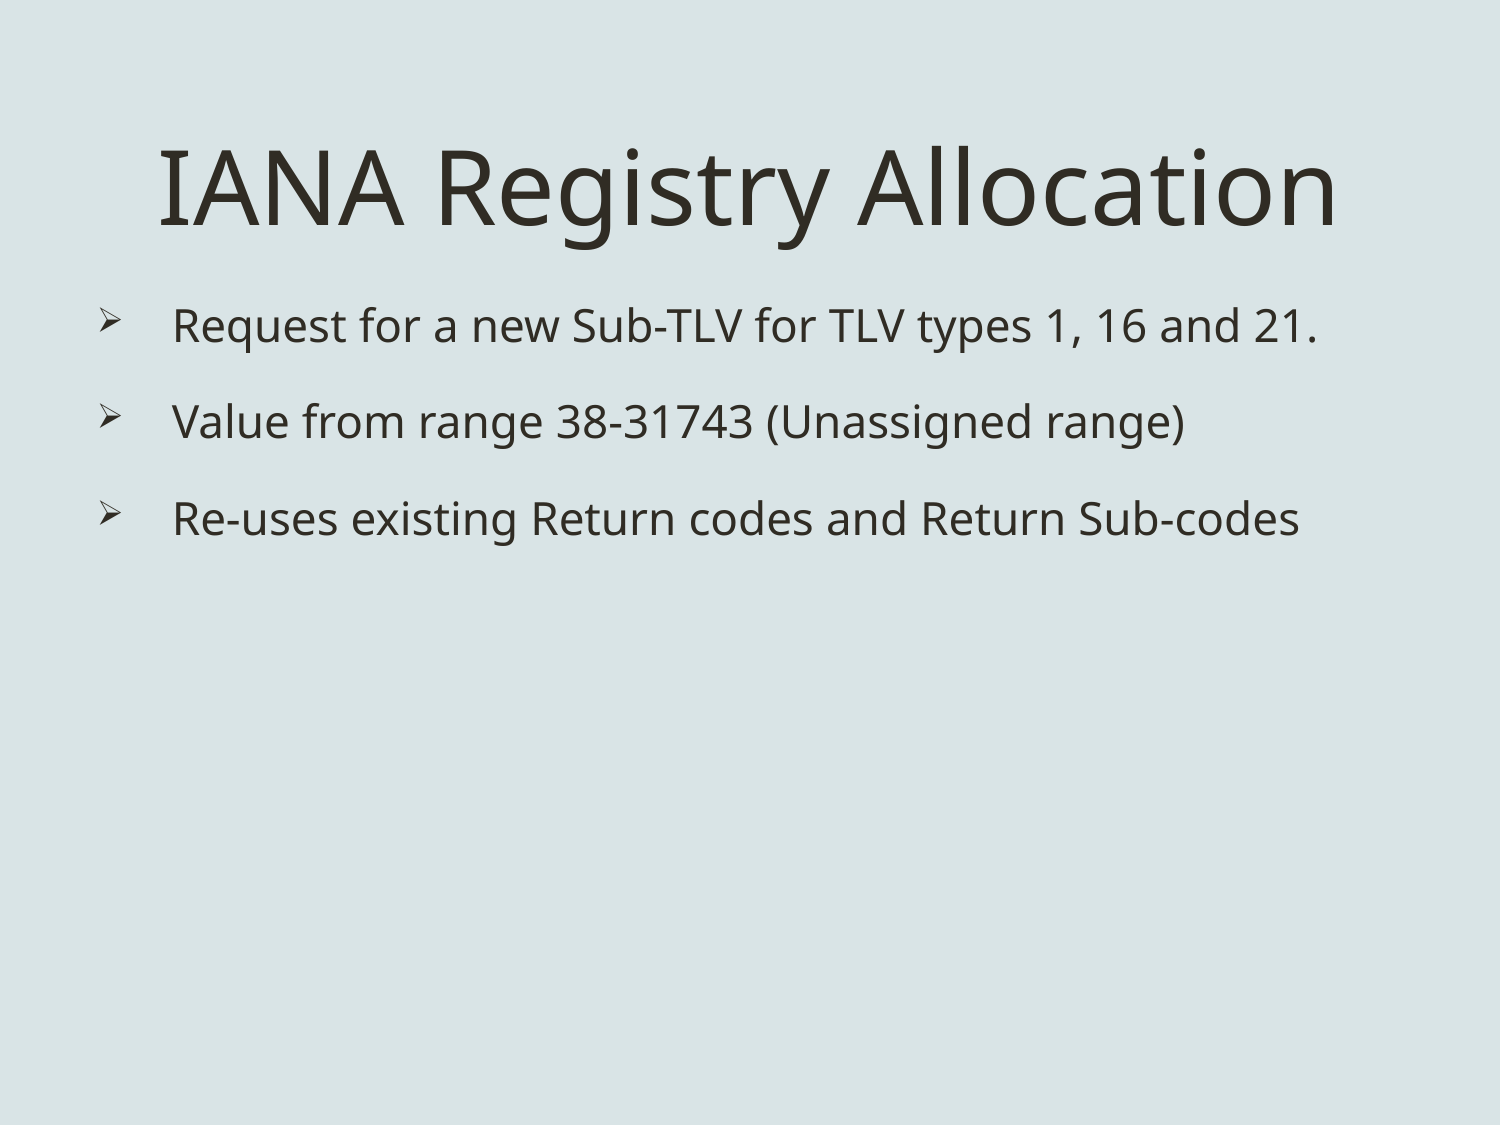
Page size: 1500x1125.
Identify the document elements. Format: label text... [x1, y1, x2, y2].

title IANA Registry Allocation [81, 15, 1419, 254]
list Request for a new Sub-TLV for TLV types 1, 16 and 21. Value from range 38-31743 (Unassigned range) Re-uses existing Return codes and Return Sub-codes [81, 288, 1419, 1005]
